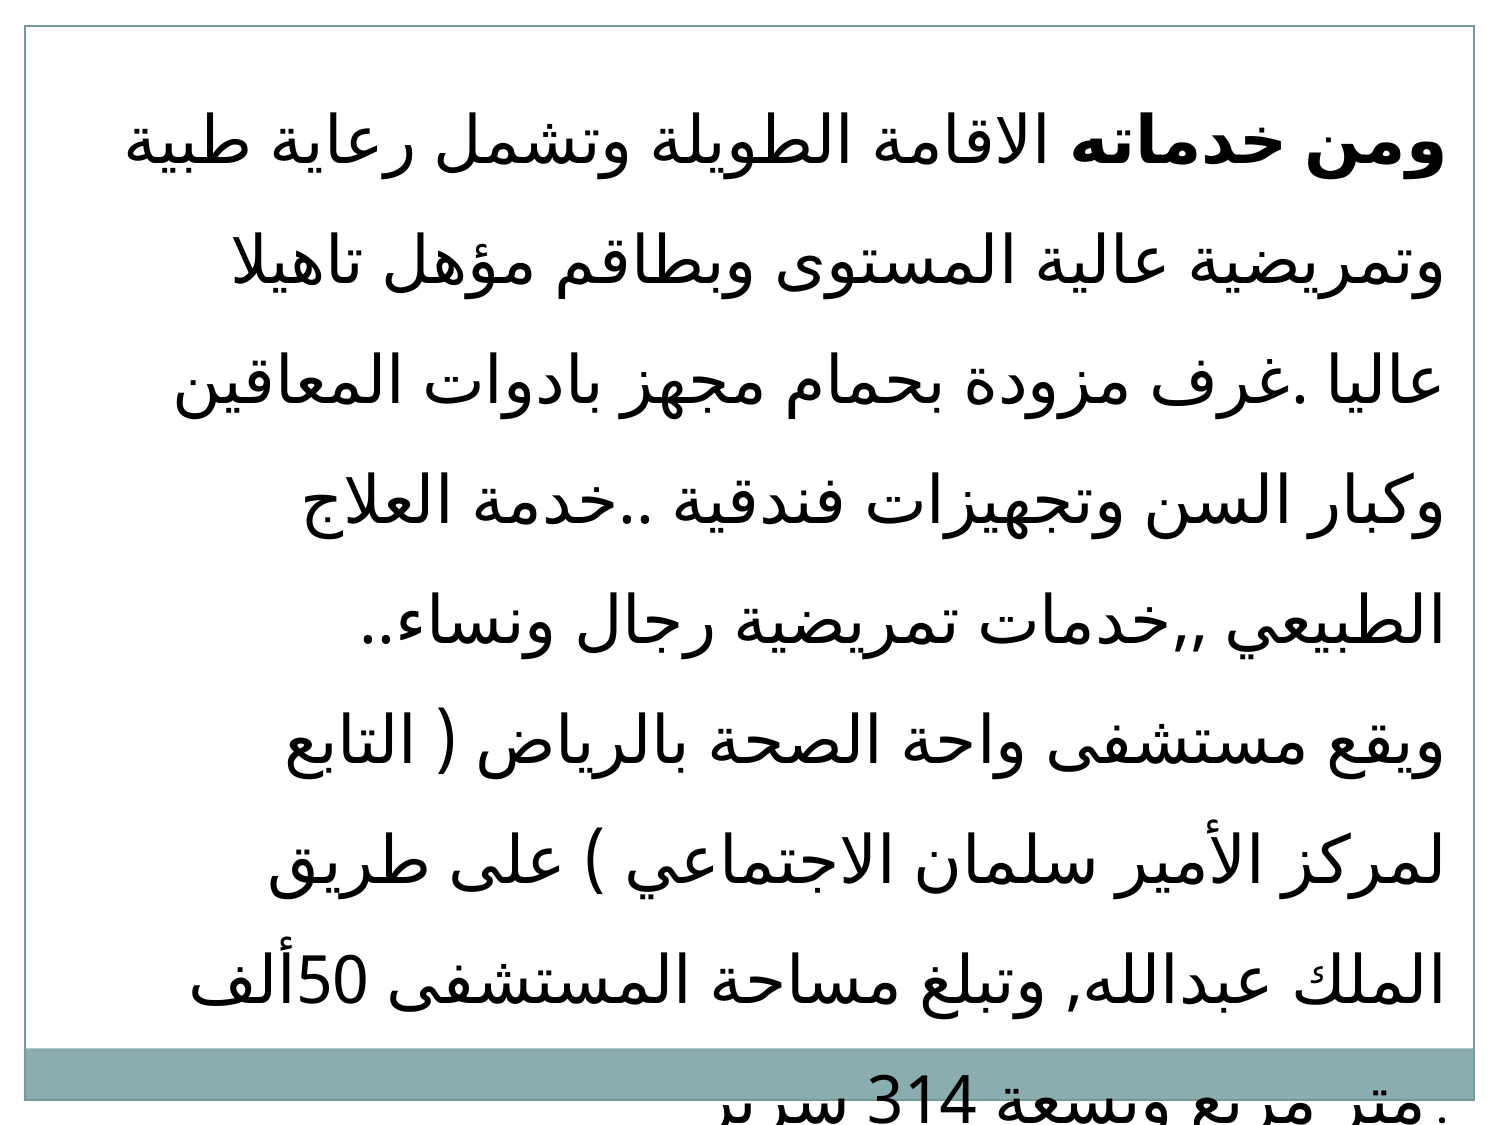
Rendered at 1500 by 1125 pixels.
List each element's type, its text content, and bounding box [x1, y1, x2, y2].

text_box ومن خدماته الاقامة الطويلة وتشمل رعاية طبية وتمريضية عالية المستوى وبطاقم مؤهل تاهيلا عاليا .غرف مزودة بحمام مجهز بادوات المعاقين وكبار السن وتجهيزات فندقية ..خدمة العلاج الطبيعي ,,خدمات تمريضية رجال ونساء.. ويقع مستشفى واحة الصحة بالرياض ( التابع لمركز الأمير سلمان الاجتماعي ) على طريق الملك عبدالله, وتبلغ مساحة المستشفى 50ألف متر مربع وبسعة 314 سرير . [99, 50, 1463, 1125]
